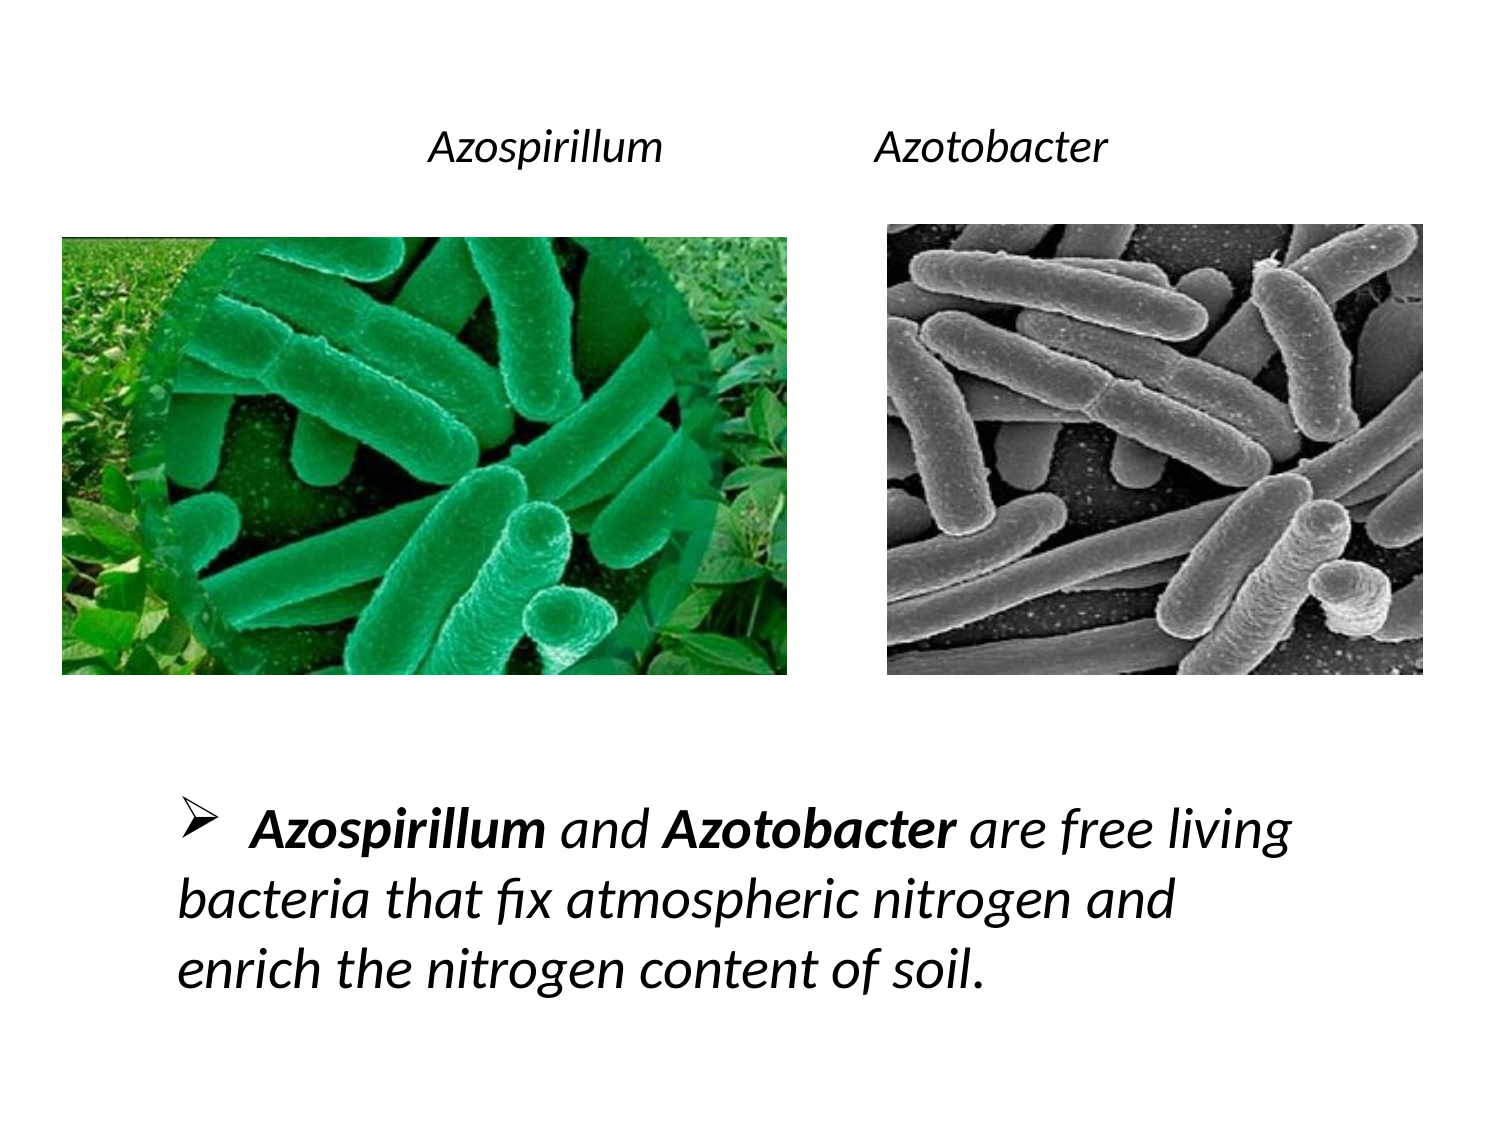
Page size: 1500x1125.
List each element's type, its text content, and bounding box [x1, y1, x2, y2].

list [62, 237, 787, 676]
picture [887, 224, 1423, 676]
title Azospirillum Azotobacter [75, 50, 1500, 238]
text_box Azospirillum and Azotobacter are free living bacteria that fix atmospheric nitrogen and enrich the nitrogen content of soil. [162, 737, 1325, 1008]
